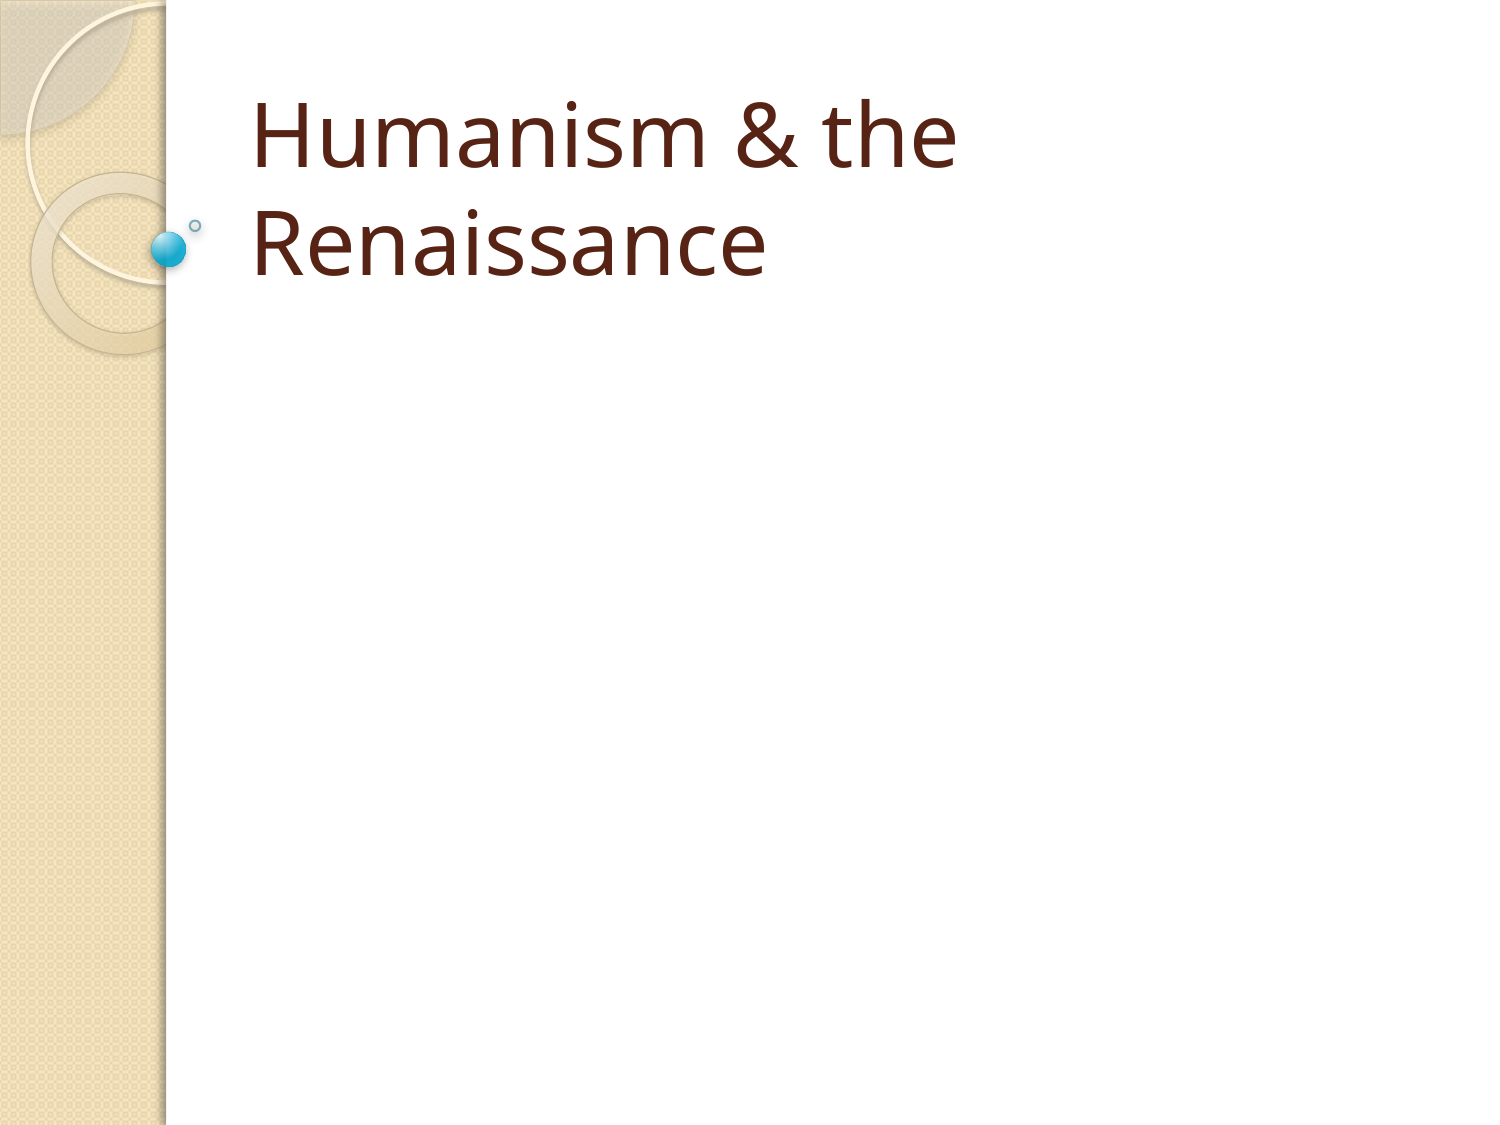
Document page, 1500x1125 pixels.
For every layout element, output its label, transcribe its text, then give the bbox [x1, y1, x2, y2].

title Humanism & the Renaissance [234, 59, 1450, 301]
